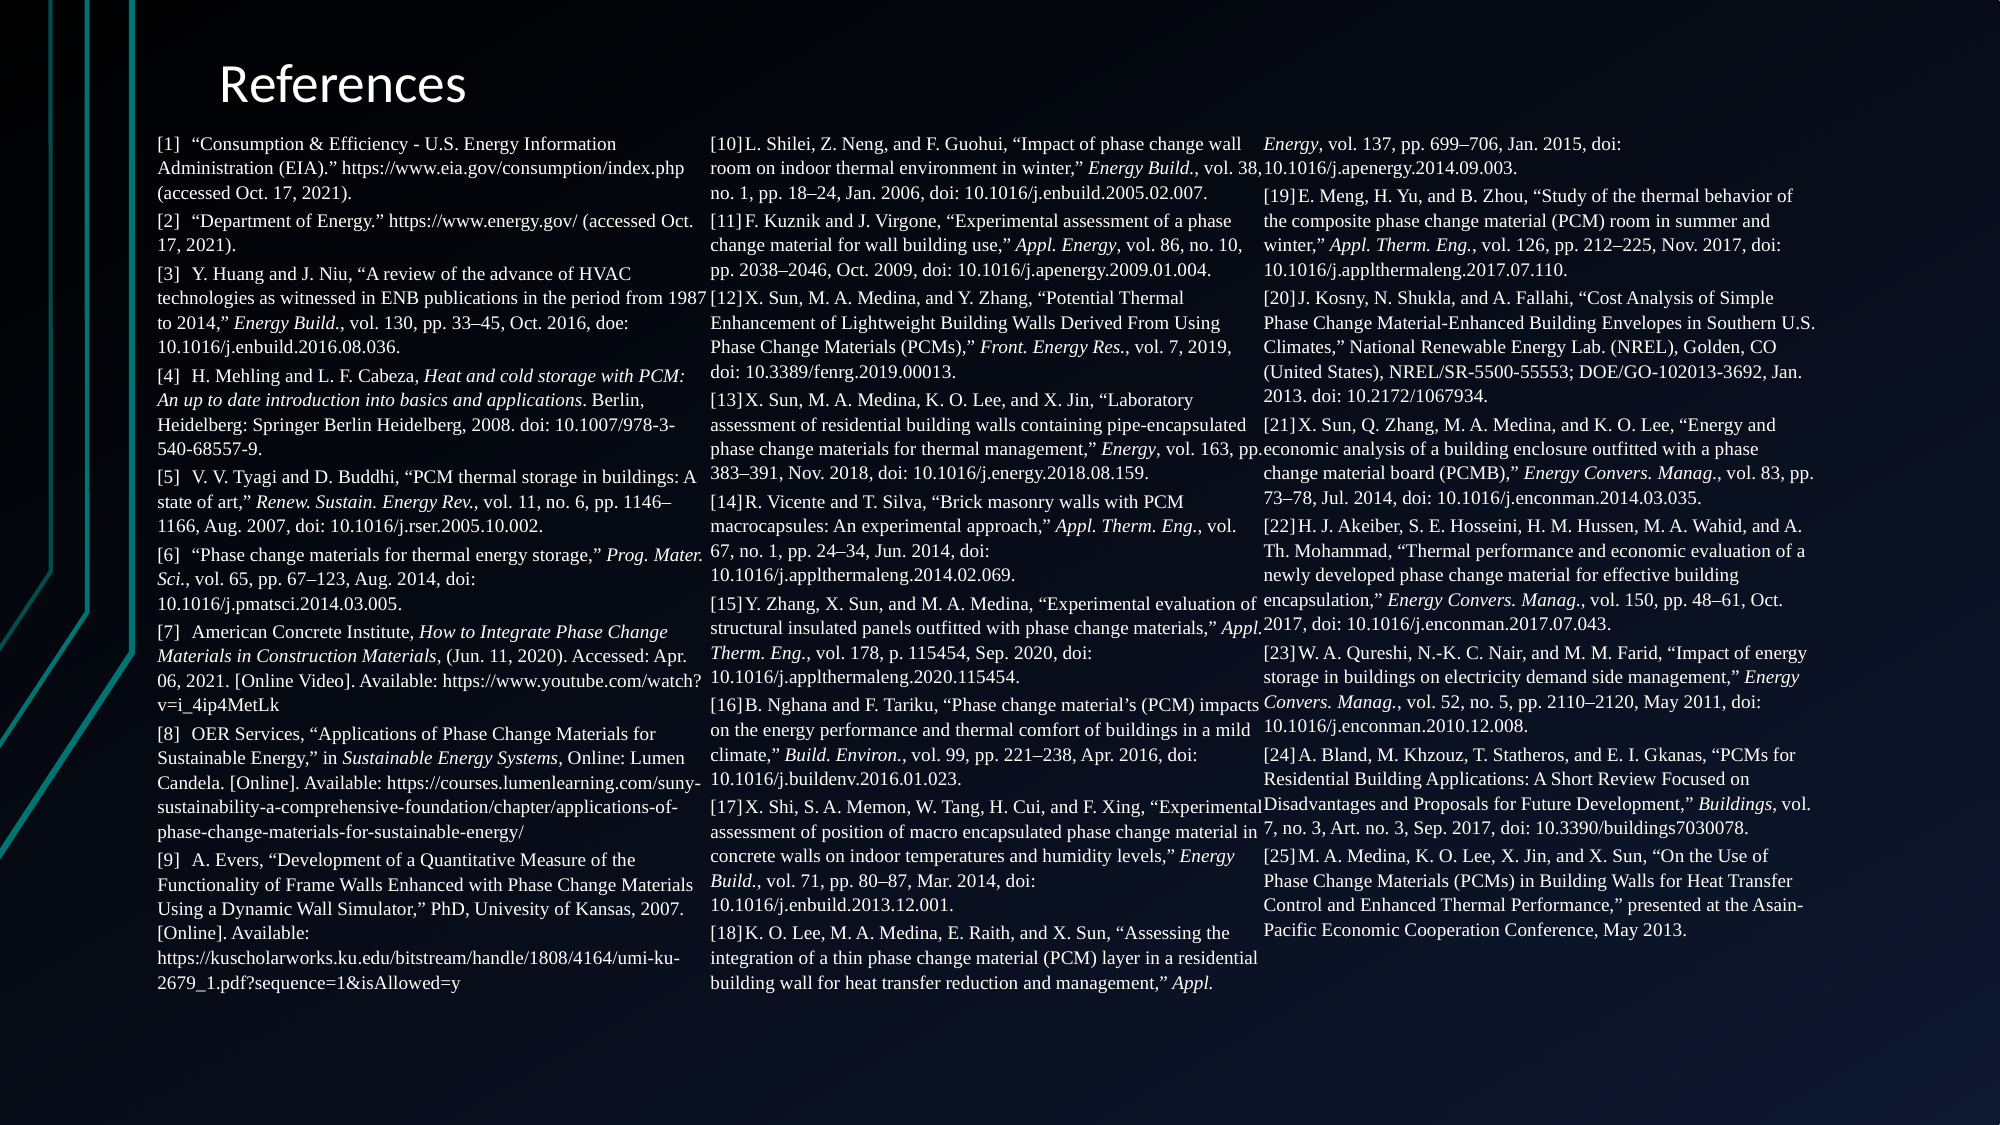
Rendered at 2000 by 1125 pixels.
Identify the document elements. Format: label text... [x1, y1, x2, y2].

title References [199, 45, 1900, 125]
list [1] “Consumption & Efficiency - U.S. Energy Information Administration (EIA).” https://www.eia.gov/consumption/index.php (accessed Oct. 17, 2021). [2] “Department of Energy.” https://www.energy.gov/ (accessed Oct. 17, 2021). [3] Y. Huang and J. Niu, “A review of the advance of HVAC technologies as witnessed in ENB publications in the period from 1987 to 2014,” Energy Build., vol. 130, pp. 33–45, Oct. 2016, doe: 10.1016/j.enbuild.2016.08.036. [4] H. Mehling and L. F. Cabeza, Heat and cold storage with PCM: An up to date introduction into basics and applications. Berlin, Heidelberg: Springer Berlin Heidelberg, 2008. doi: 10.1007/978-3-540-68557-9. [5] V. V. Tyagi and D. Buddhi, “PCM thermal storage in buildings: A state of art,” Renew. Sustain. Energy Rev., vol. 11, no. 6, pp. 1146–1166, Aug. 2007, doi: 10.1016/j.rser.2005.10.002. [6] “Phase change materials for thermal energy storage,” Prog. Mater. Sci., vol. 65, pp. 67–123, Aug. 2014, doi: 10.1016/j.pmatsci.2014.03.005. [7] American Concrete Institute, How to Integrate Phase Change Materials in Construction Materials, (Jun. 11, 2020). Accessed: Apr. 06, 2021. [Online Video]. Available: https://www.youtube.com/watch?v=i_4ip4MetLk [8] OER Services, “Applications of Phase Change Materials for Sustainable Energy,” in Sustainable Energy Systems, Online: Lumen Candela. [Online]. Available: https://courses.lumenlearning.com/suny-sustainability-a-comprehensive-foundation/chapter/applications-of-phase-change-materials-for-sustainable-energy/ [9] A. Evers, “Development of a Quantitative Measure of the Functionality of Frame Walls Enhanced with Phase Change Materials Using a Dynamic Wall Simulator,” PhD, Univesity of Kansas, 2007. [Online]. Available: https://kuscholarworks.ku.edu/bitstream/handle/1808/4164/umi-ku-2679_1.pdf?sequence=1&isAllowed=y [10] L. Shilei, Z. Neng, and F. Guohui, “Impact of phase change wall room on indoor thermal environment in winter,” Energy Build., vol. 38, no. 1, pp. 18–24, Jan. 2006, doi: 10.1016/j.enbuild.2005.02.007. [11] F. Kuznik and J. Virgone, “Experimental assessment of a phase change material for wall building use,” Appl. Energy, vol. 86, no. 10, pp. 2038–2046, Oct. 2009, doi: 10.1016/j.apenergy.2009.01.004. [12] X. Sun, M. A. Medina, and Y. Zhang, “Potential Thermal Enhancement of Lightweight Building Walls Derived From Using Phase Change Materials (PCMs),” Front. Energy Res., vol. 7, 2019, doi: 10.3389/fenrg.2019.00013. [13] X. Sun, M. A. Medina, K. O. Lee, and X. Jin, “Laboratory assessment of residential building walls containing pipe-encapsulated phase change materials for thermal management,” Energy, vol. 163, pp. 383–391, Nov. 2018, doi: 10.1016/j.energy.2018.08.159. [14] R. Vicente and T. Silva, “Brick masonry walls with PCM macrocapsules: An experimental approach,” Appl. Therm. Eng., vol. 67, no. 1, pp. 24–34, Jun. 2014, doi: 10.1016/j.applthermaleng.2014.02.069. [15] Y. Zhang, X. Sun, and M. A. Medina, “Experimental evaluation of structural insulated panels outfitted with phase change materials,” Appl. Therm. Eng., vol. 178, p. 115454, Sep. 2020, doi: 10.1016/j.applthermaleng.2020.115454. [16] B. Nghana and F. Tariku, “Phase change material’s (PCM) impacts on the energy performance and thermal comfort of buildings in a mild climate,” Build. Environ., vol. 99, pp. 221–238, Apr. 2016, doi: 10.1016/j.buildenv.2016.01.023. [17] X. Shi, S. A. Memon, W. Tang, H. Cui, and F. Xing, “Experimental assessment of position of macro encapsulated phase change material in concrete walls on indoor temperatures and humidity levels,” Energy Build., vol. 71, pp. 80–87, Mar. 2014, doi: 10.1016/j.enbuild.2013.12.001. [18] K. O. Lee, M. A. Medina, E. Raith, and X. Sun, “Assessing the integration of a thin phase change material (PCM) layer in a residential building wall for heat transfer reduction and management,” Appl. Energy, vol. 137, pp. 699–706, Jan. 2015, doi: 10.1016/j.apenergy.2014.09.003. [19] E. Meng, H. Yu, and B. Zhou, “Study of the thermal behavior of the composite phase change material (PCM) room in summer and winter,” Appl. Therm. Eng., vol. 126, pp. 212–225, Nov. 2017, doi: 10.1016/j.applthermaleng.2017.07.110. [20] J. Kosny, N. Shukla, and A. Fallahi, “Cost Analysis of Simple Phase Change Material-Enhanced Building Envelopes in Southern U.S. Climates,” National Renewable Energy Lab. (NREL), Golden, CO (United States), NREL/SR-5500-55553; DOE/GO-102013-3692, Jan. 2013. doi: 10.2172/1067934. [21] X. Sun, Q. Zhang, M. A. Medina, and K. O. Lee, “Energy and economic analysis of a building enclosure outfitted with a phase change material board (PCMB),” Energy Convers. Manag., vol. 83, pp. 73–78, Jul. 2014, doi: 10.1016/j.enconman.2014.03.035. [22] H. J. Akeiber, S. E. Hosseini, H. M. Hussen, M. A. Wahid, and A. Th. Mohammad, “Thermal performance and economic evaluation of a newly developed phase change material for effective building encapsulation,” Energy Convers. Manag., vol. 150, pp. 48–61, Oct. 2017, doi: 10.1016/j.enconman.2017.07.043. [23] W. A. Qureshi, N.-K. C. Nair, and M. M. Farid, “Impact of energy storage in buildings on electricity demand side management,” Energy Convers. Manag., vol. 52, no. 5, pp. 2110–2120, May 2011, doi: 10.1016/j.enconman.2010.12.008. [24] A. Bland, M. Khzouz, T. Statheros, and E. I. Gkanas, “PCMs for Residential Building Applications: A Short Review Focused on Disadvantages and Proposals for Future Development,” Buildings, vol. 7, no. 3, Art. no. 3, Sep. 2017, doi: 10.3390/buildings7030078. [25] M. A. Medina, K. O. Lee, X. Jin, and X. Sun, “On the Use of Phase Change Materials (PCMs) in Building Walls for Heat Transfer Control and Enhanced Thermal Performance,” presented at the Asain-Pacific Economic Cooperation Conference, May 2013. [137, 119, 1837, 1006]
